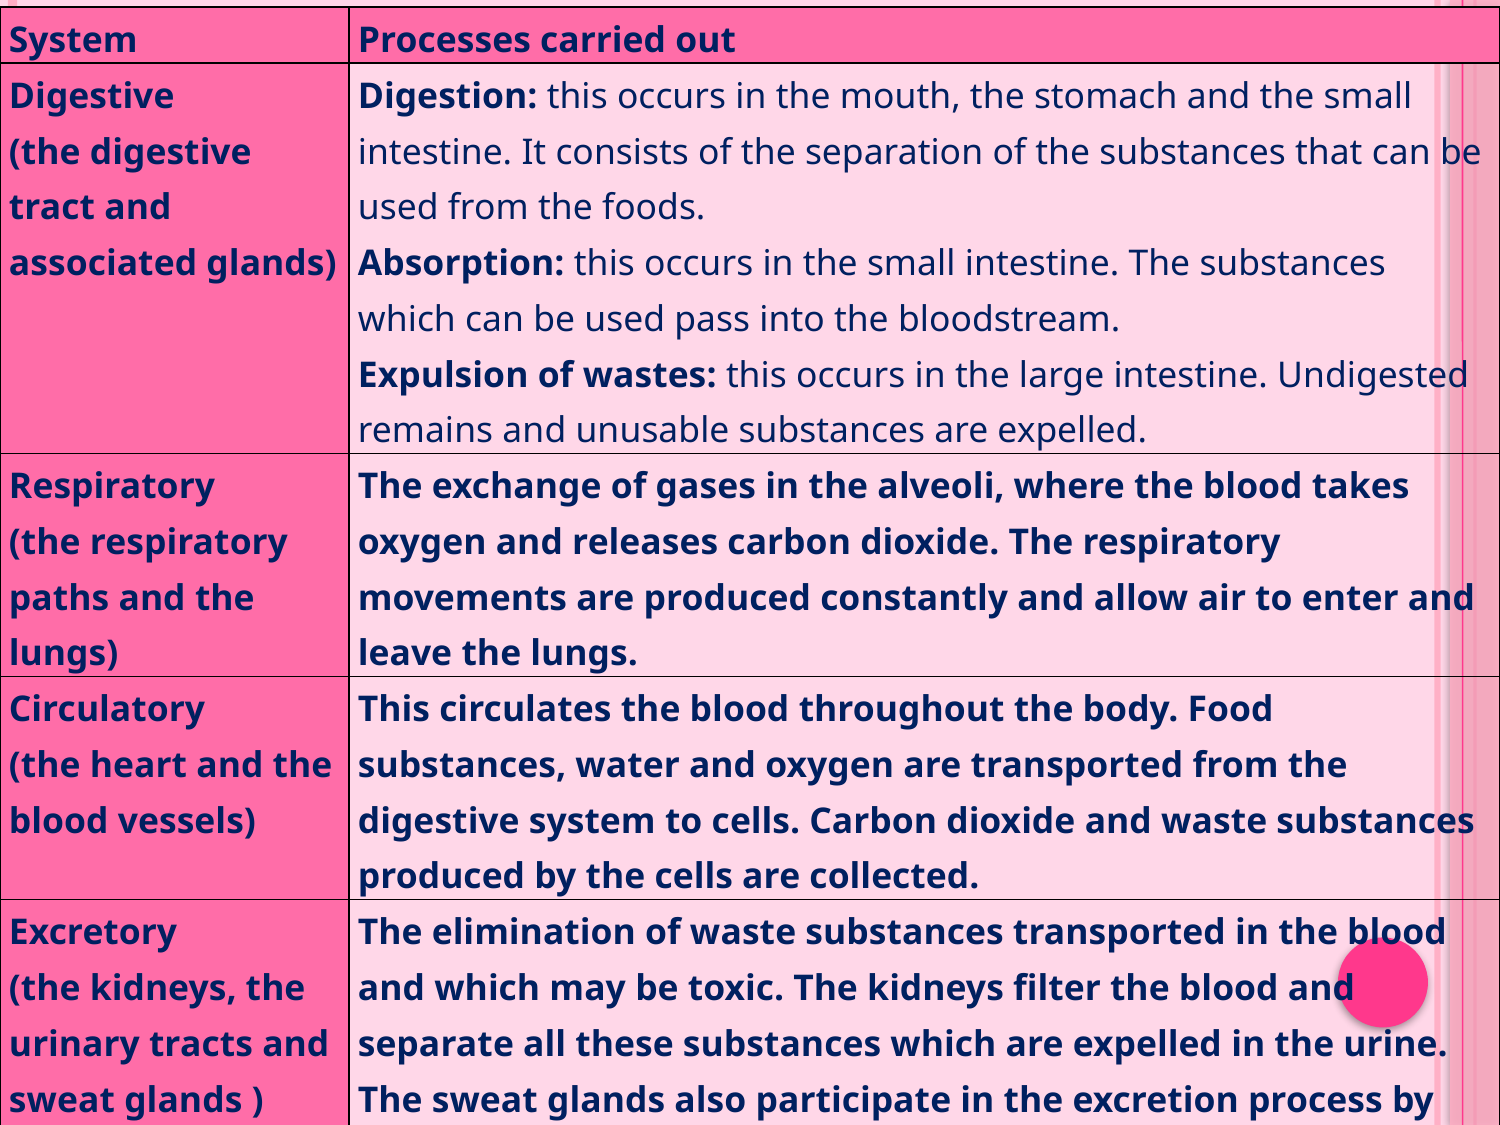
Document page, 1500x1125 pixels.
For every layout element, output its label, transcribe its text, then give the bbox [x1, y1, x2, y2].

table_cell Excretory (the kidneys, the urinary tracts and sweat glands ) [1, 900, 348, 1125]
table_cell Digestion: this occurs in the mouth, the stomach and the small intestine. It consists of the separation of the substances that can be used from the foods. Absorption: this occurs in the small intestine. The substances which can be used pass into the bloodstream. Expulsion of wastes: this occurs in the large intestine. Undigested remains and unusable substances are expelled. [350, 64, 1499, 453]
table_cell Digestive (the digestive tract and associated glands) [1, 64, 348, 453]
table_cell This circulates the blood throughout the body. Food substances, water and oxygen are transported from the digestive system to cells. Carbon dioxide and waste substances produced by the cells are collected. [350, 677, 1499, 899]
table_cell Circulatory (the heart and the blood vessels) [1, 677, 348, 899]
table_cell The exchange of gases in the alveoli, where the blood takes oxygen and releases carbon dioxide. The respiratory movements are produced constantly and allow air to enter and leave the lungs. [350, 454, 1499, 676]
table_cell The elimination of waste substances transported in the blood and which may be toxic. The kidneys filter the blood and separate all these substances which are expelled in the urine. The sweat glands also participate in the excretion process by producing sweat. [350, 900, 1499, 1125]
table_header System [1, 8, 348, 62]
table_header Processes carried out [350, 8, 1499, 62]
table_cell Respiratory (the respiratory paths and the lungs) [1, 454, 348, 676]
